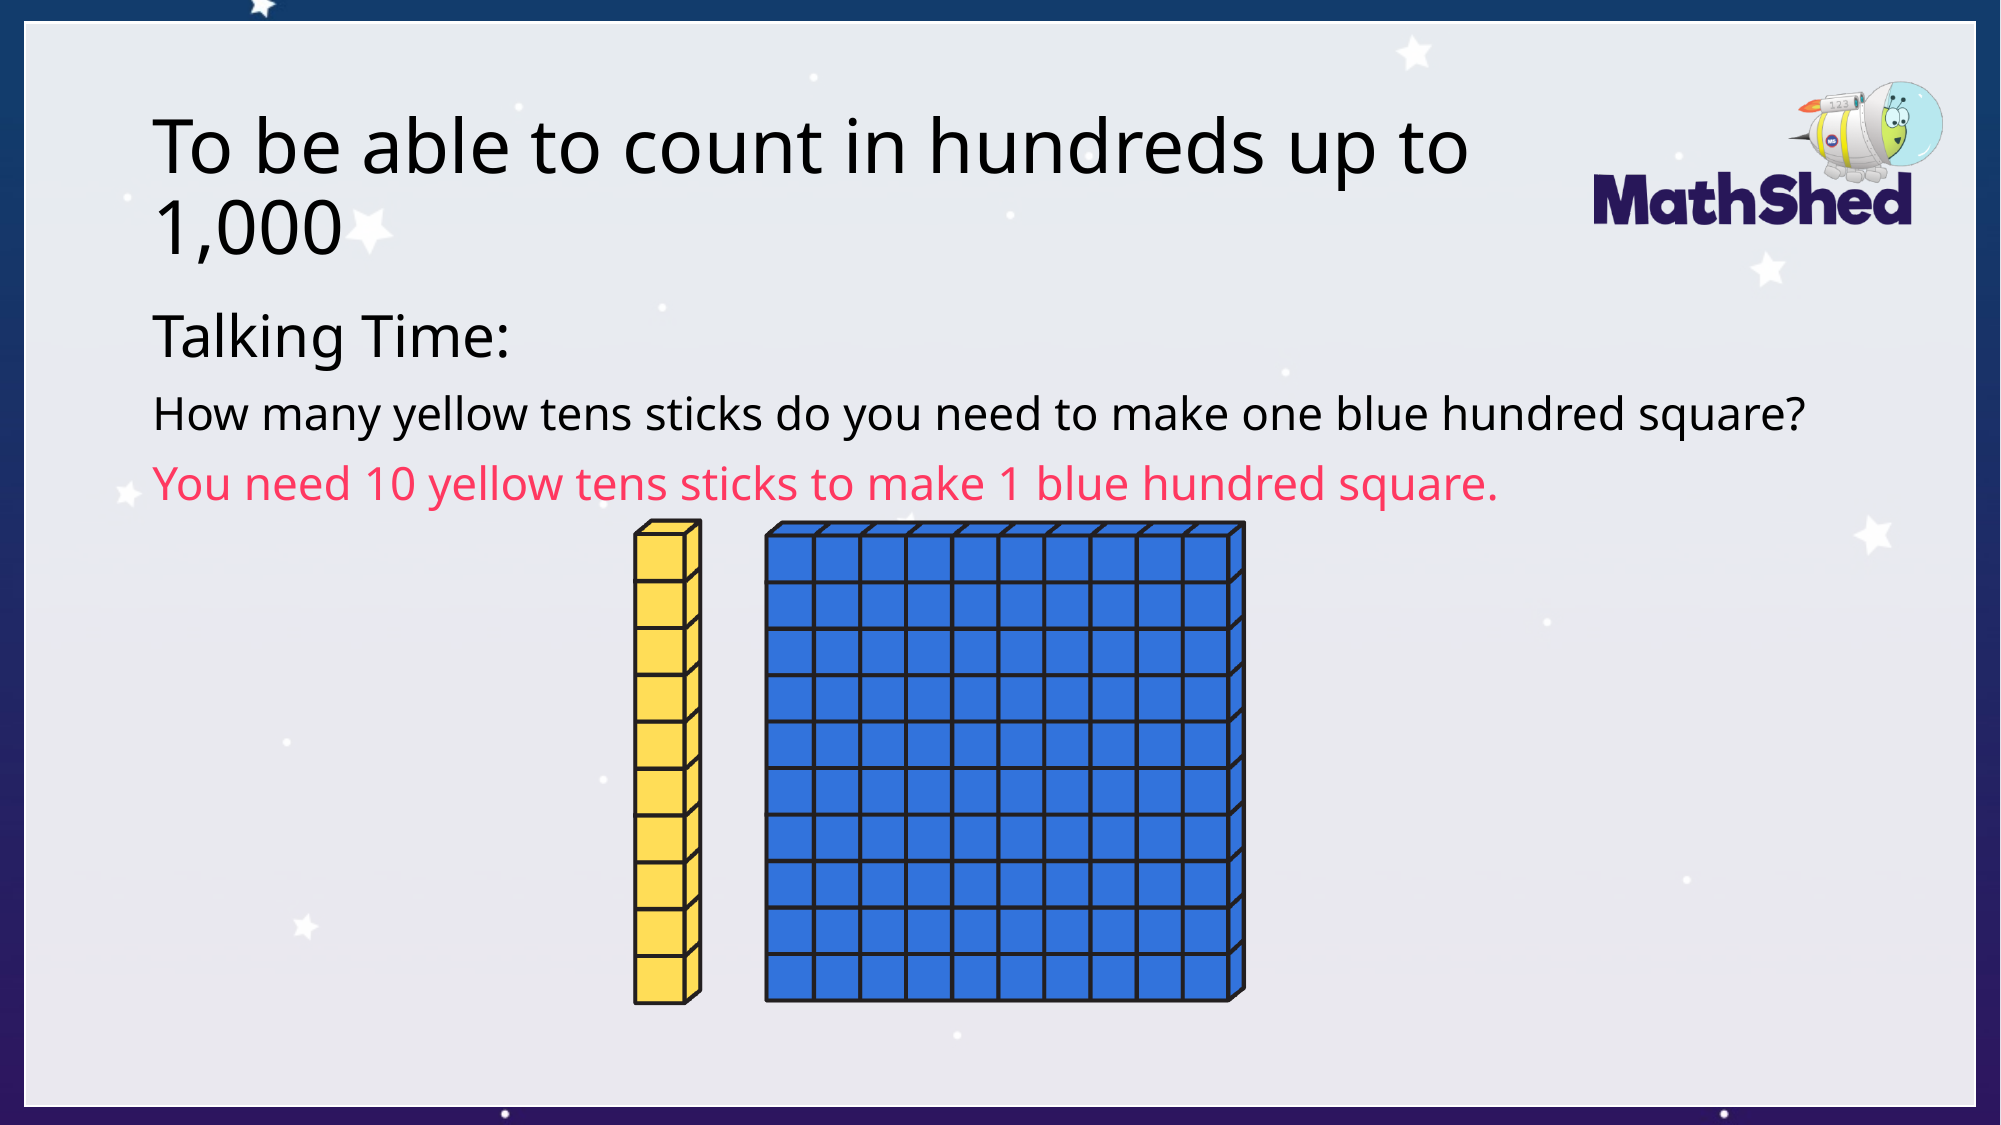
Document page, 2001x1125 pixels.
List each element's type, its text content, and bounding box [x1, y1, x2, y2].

list Talking Time: How many yellow tens sticks do you need to make one blue hundred square? You need 10 yellow tens sticks to make 1 blue hundred square. [137, 299, 1863, 1014]
title To be able to count in hundreds up to 1,000 [137, 81, 1578, 299]
picture [0, 0, 2001, 1125]
